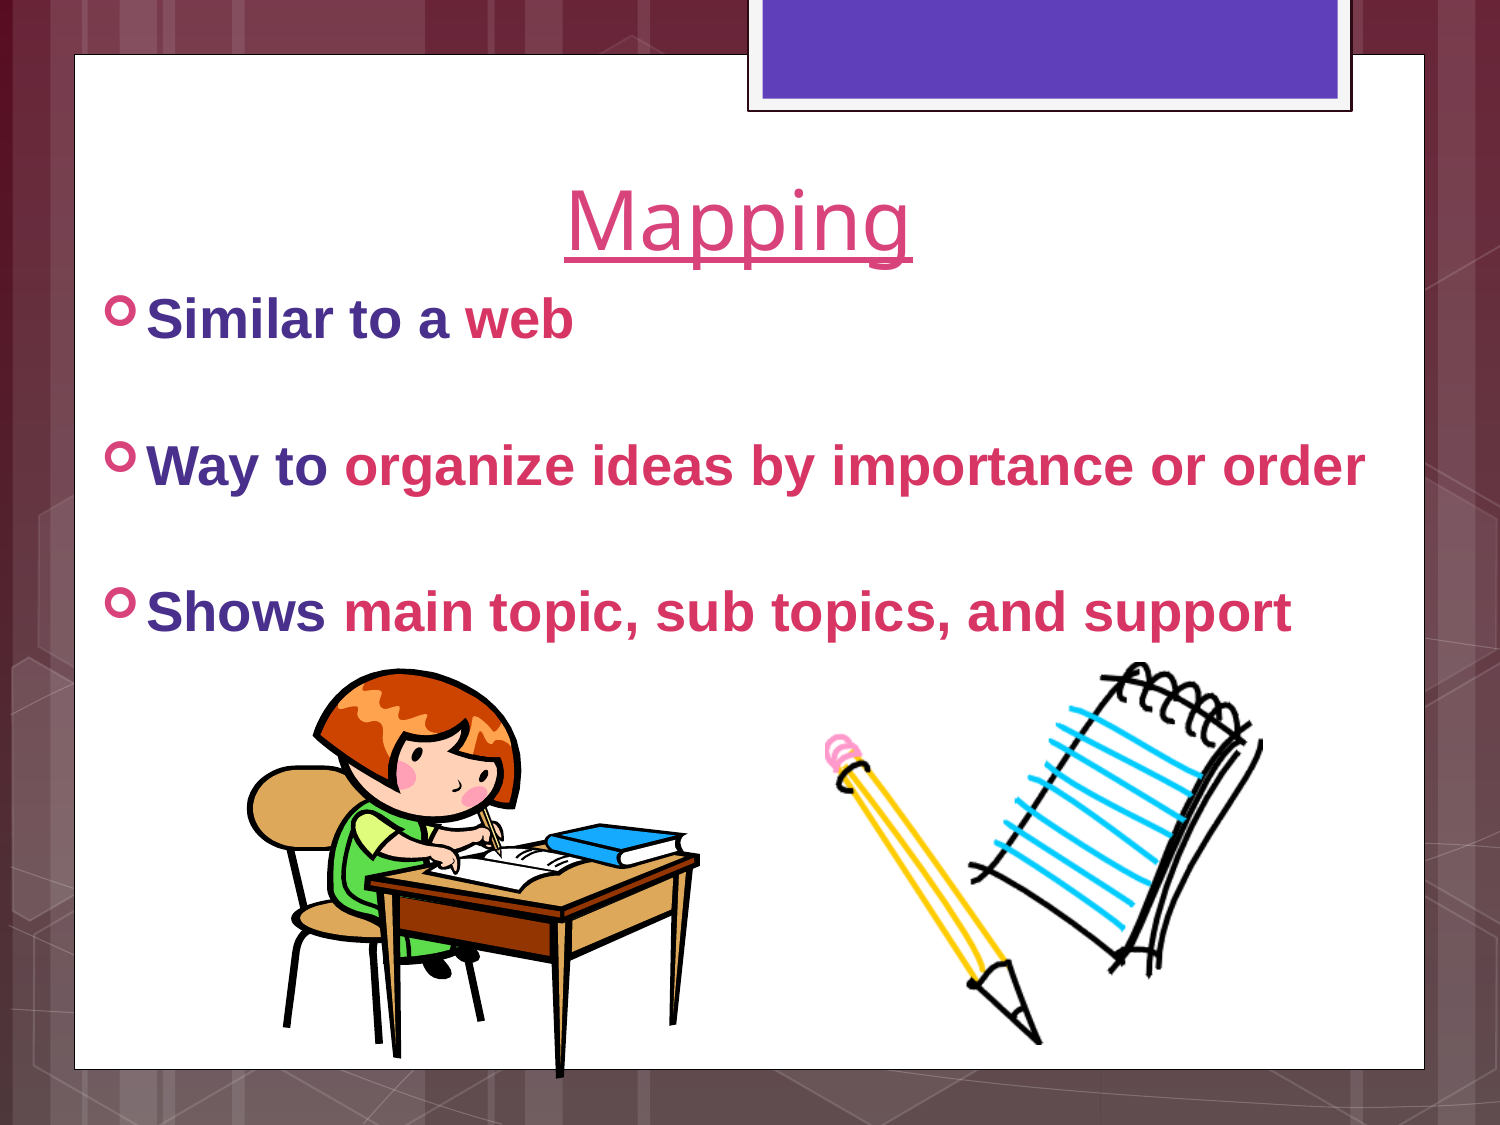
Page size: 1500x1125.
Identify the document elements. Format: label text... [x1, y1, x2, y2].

picture [824, 662, 1263, 1045]
list Similar to a web Way to organize ideas by importance or order Shows main topic, sub topics, and support [75, 275, 1425, 851]
title Mapping [162, 87, 1315, 275]
picture [246, 650, 701, 1079]
